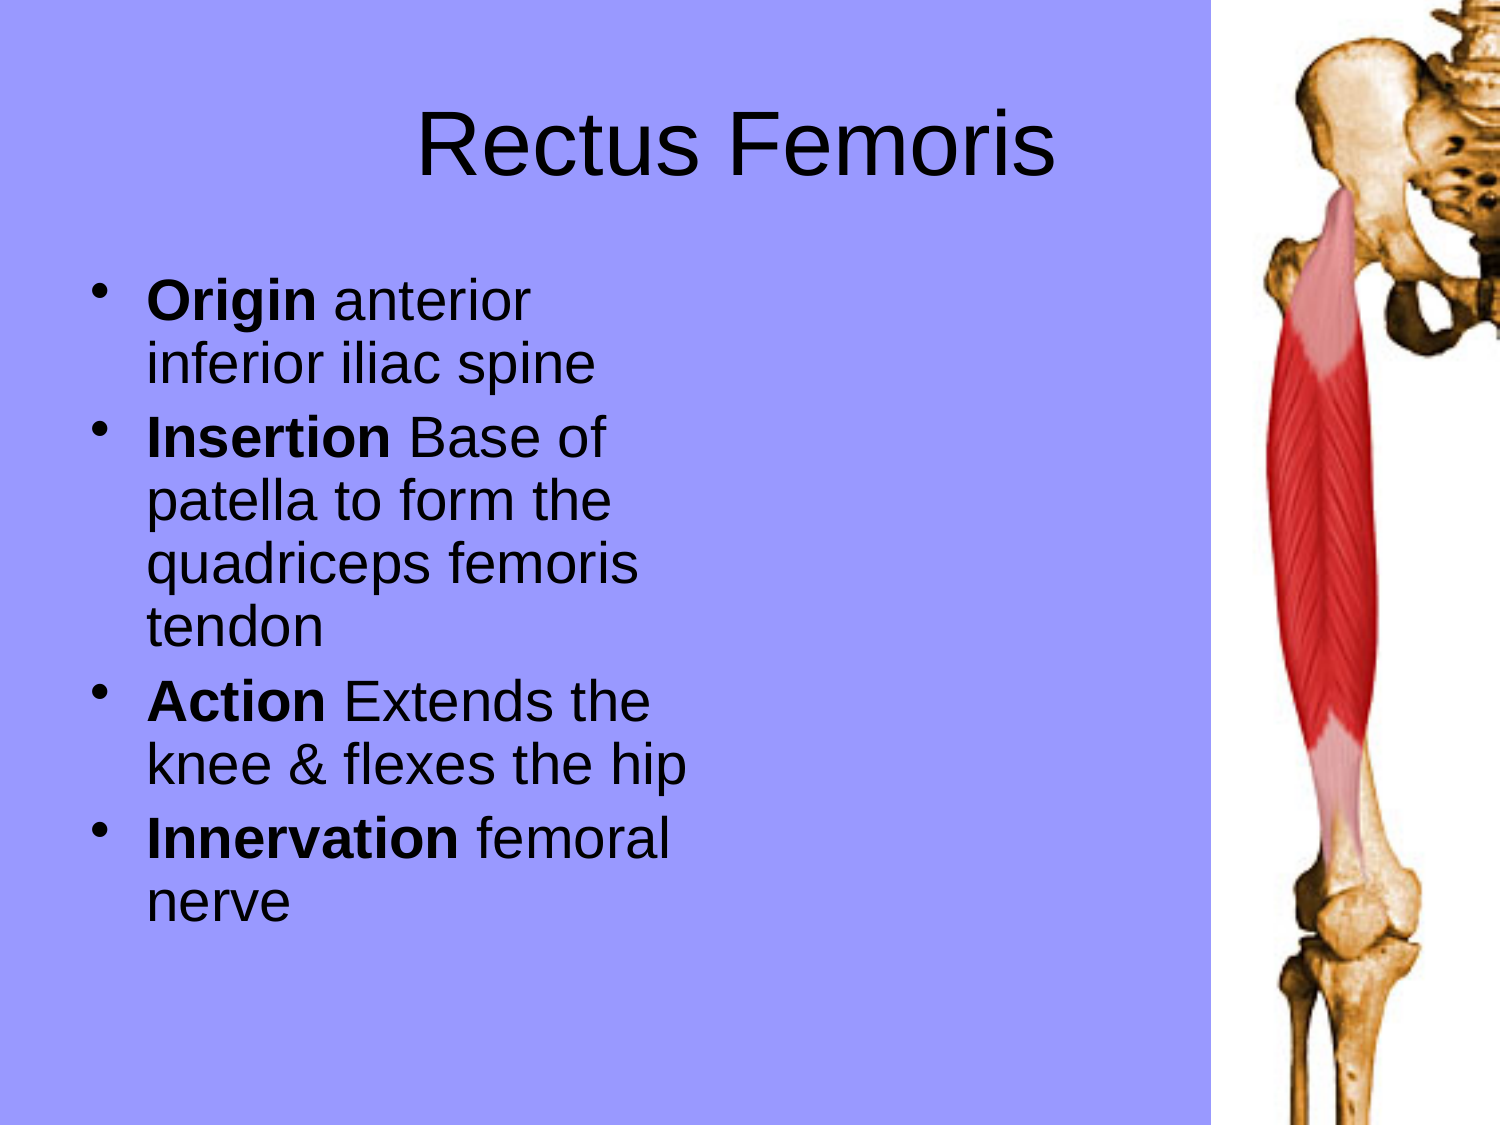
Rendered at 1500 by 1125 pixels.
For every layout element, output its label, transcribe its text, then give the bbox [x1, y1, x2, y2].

list Origin anterior inferior iliac spine Insertion Base of patella to form the quadriceps femoris tendon Action Extends the knee & flexes the hip Innervation femoral nerve [75, 262, 738, 1005]
picture [1211, 0, 1500, 1125]
title Rectus Femoris [75, 45, 1206, 233]
